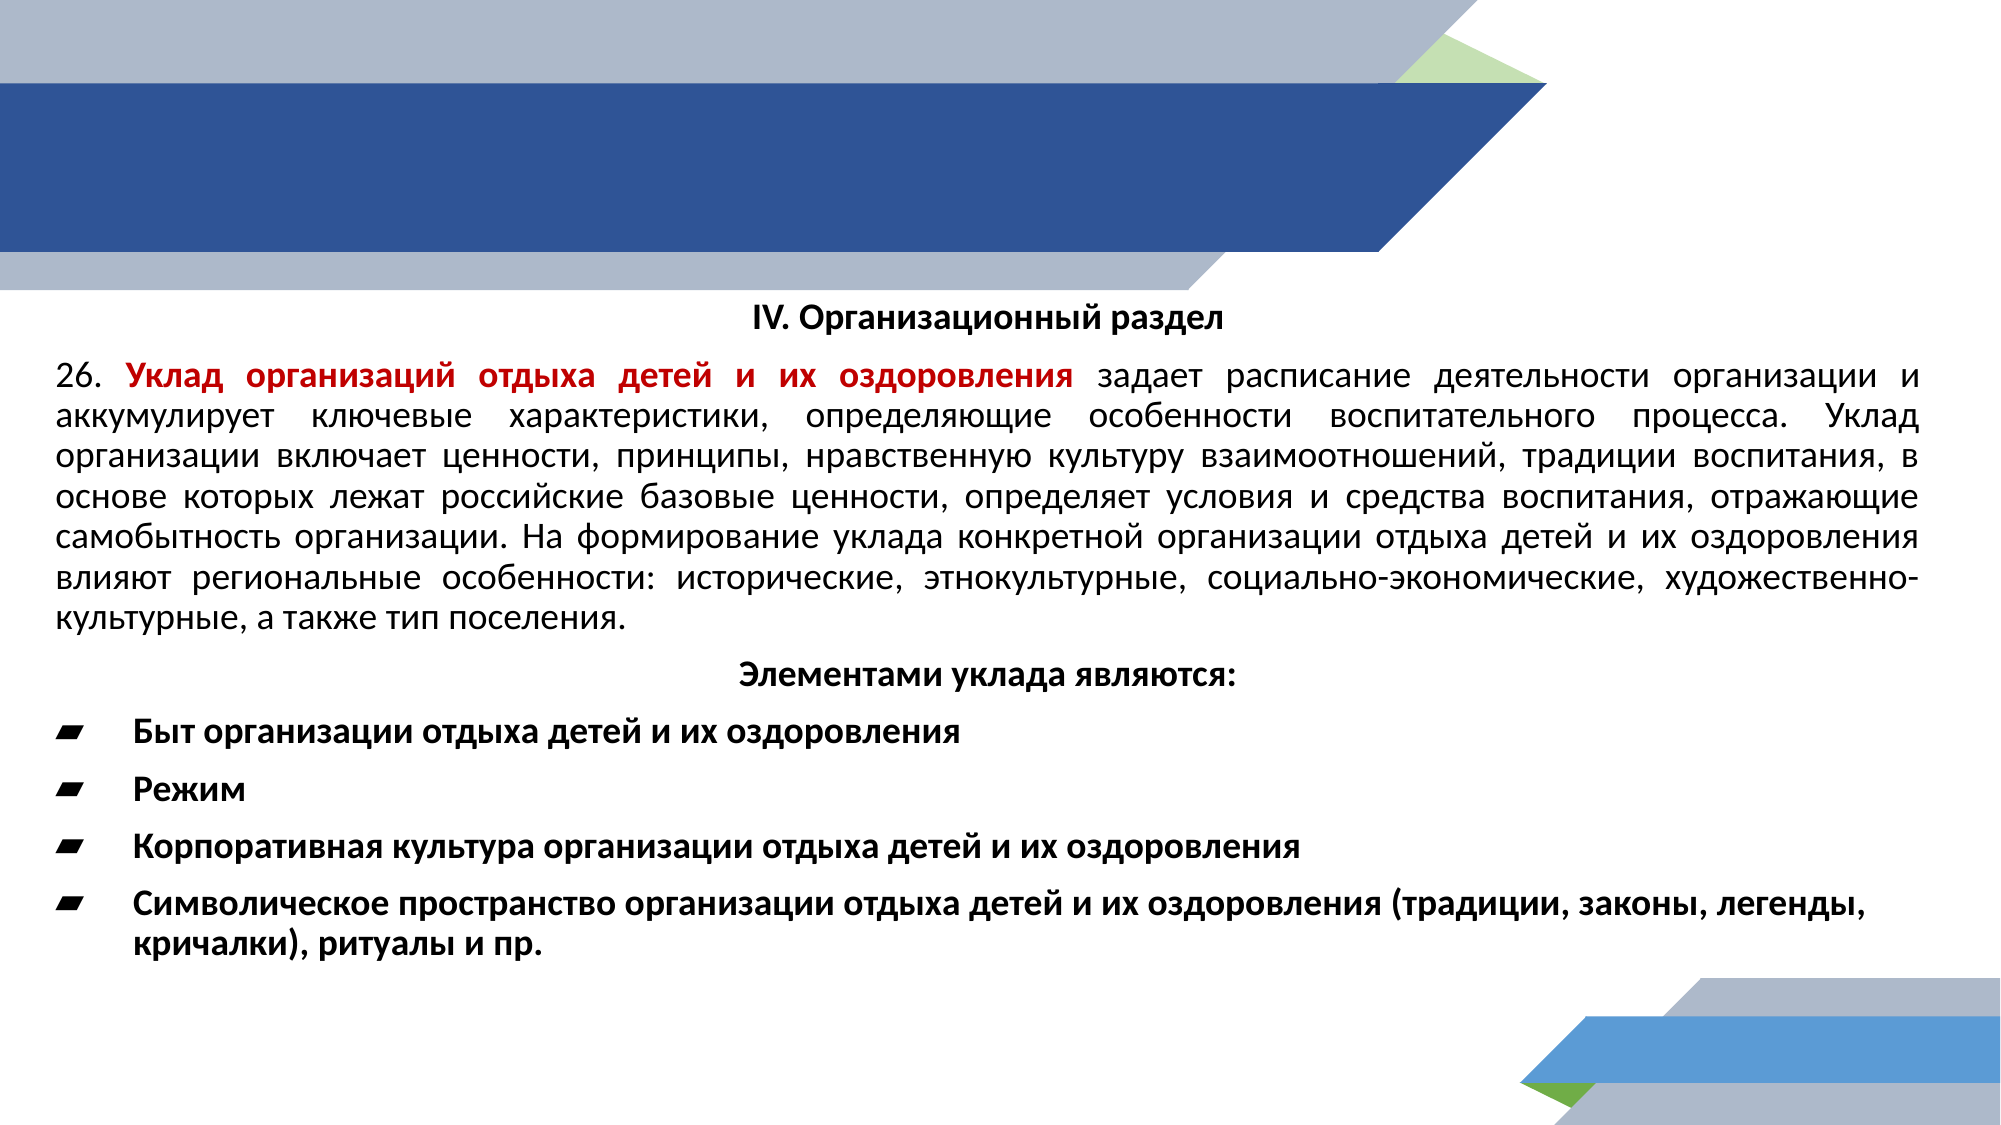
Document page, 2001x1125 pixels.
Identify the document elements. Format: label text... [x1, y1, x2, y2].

list IV. Организационный раздел 26. Уклад организаций отдыха детей и их оздоровления задает расписание деятельности организации и аккумулирует ключевые характеристики, определяющие особенности воспитательного процесса. Уклад организации включает ценности, принципы, нравственную культуру взаимоотношений, традиции воспитания, в основе которых лежат российские базовые ценности, определяет условия и средства воспитания, отражающие самобытность организации. На формирование уклада конкретной организации отдыха детей и их оздоровления влияют региональные особенности: исторические, этнокультурные, социально-экономические, художественно-культурные, а также тип поселения. Элементами уклада являются: Быт организации отдыха детей и их оздоровления Режим Корпоративная культура организации отдыха детей и их оздоровления Символическое пространство организации отдыха детей и их оздоровления (традиции, законы, легенды, кричалки), ритуалы и пр. [18, 220, 1937, 1125]
